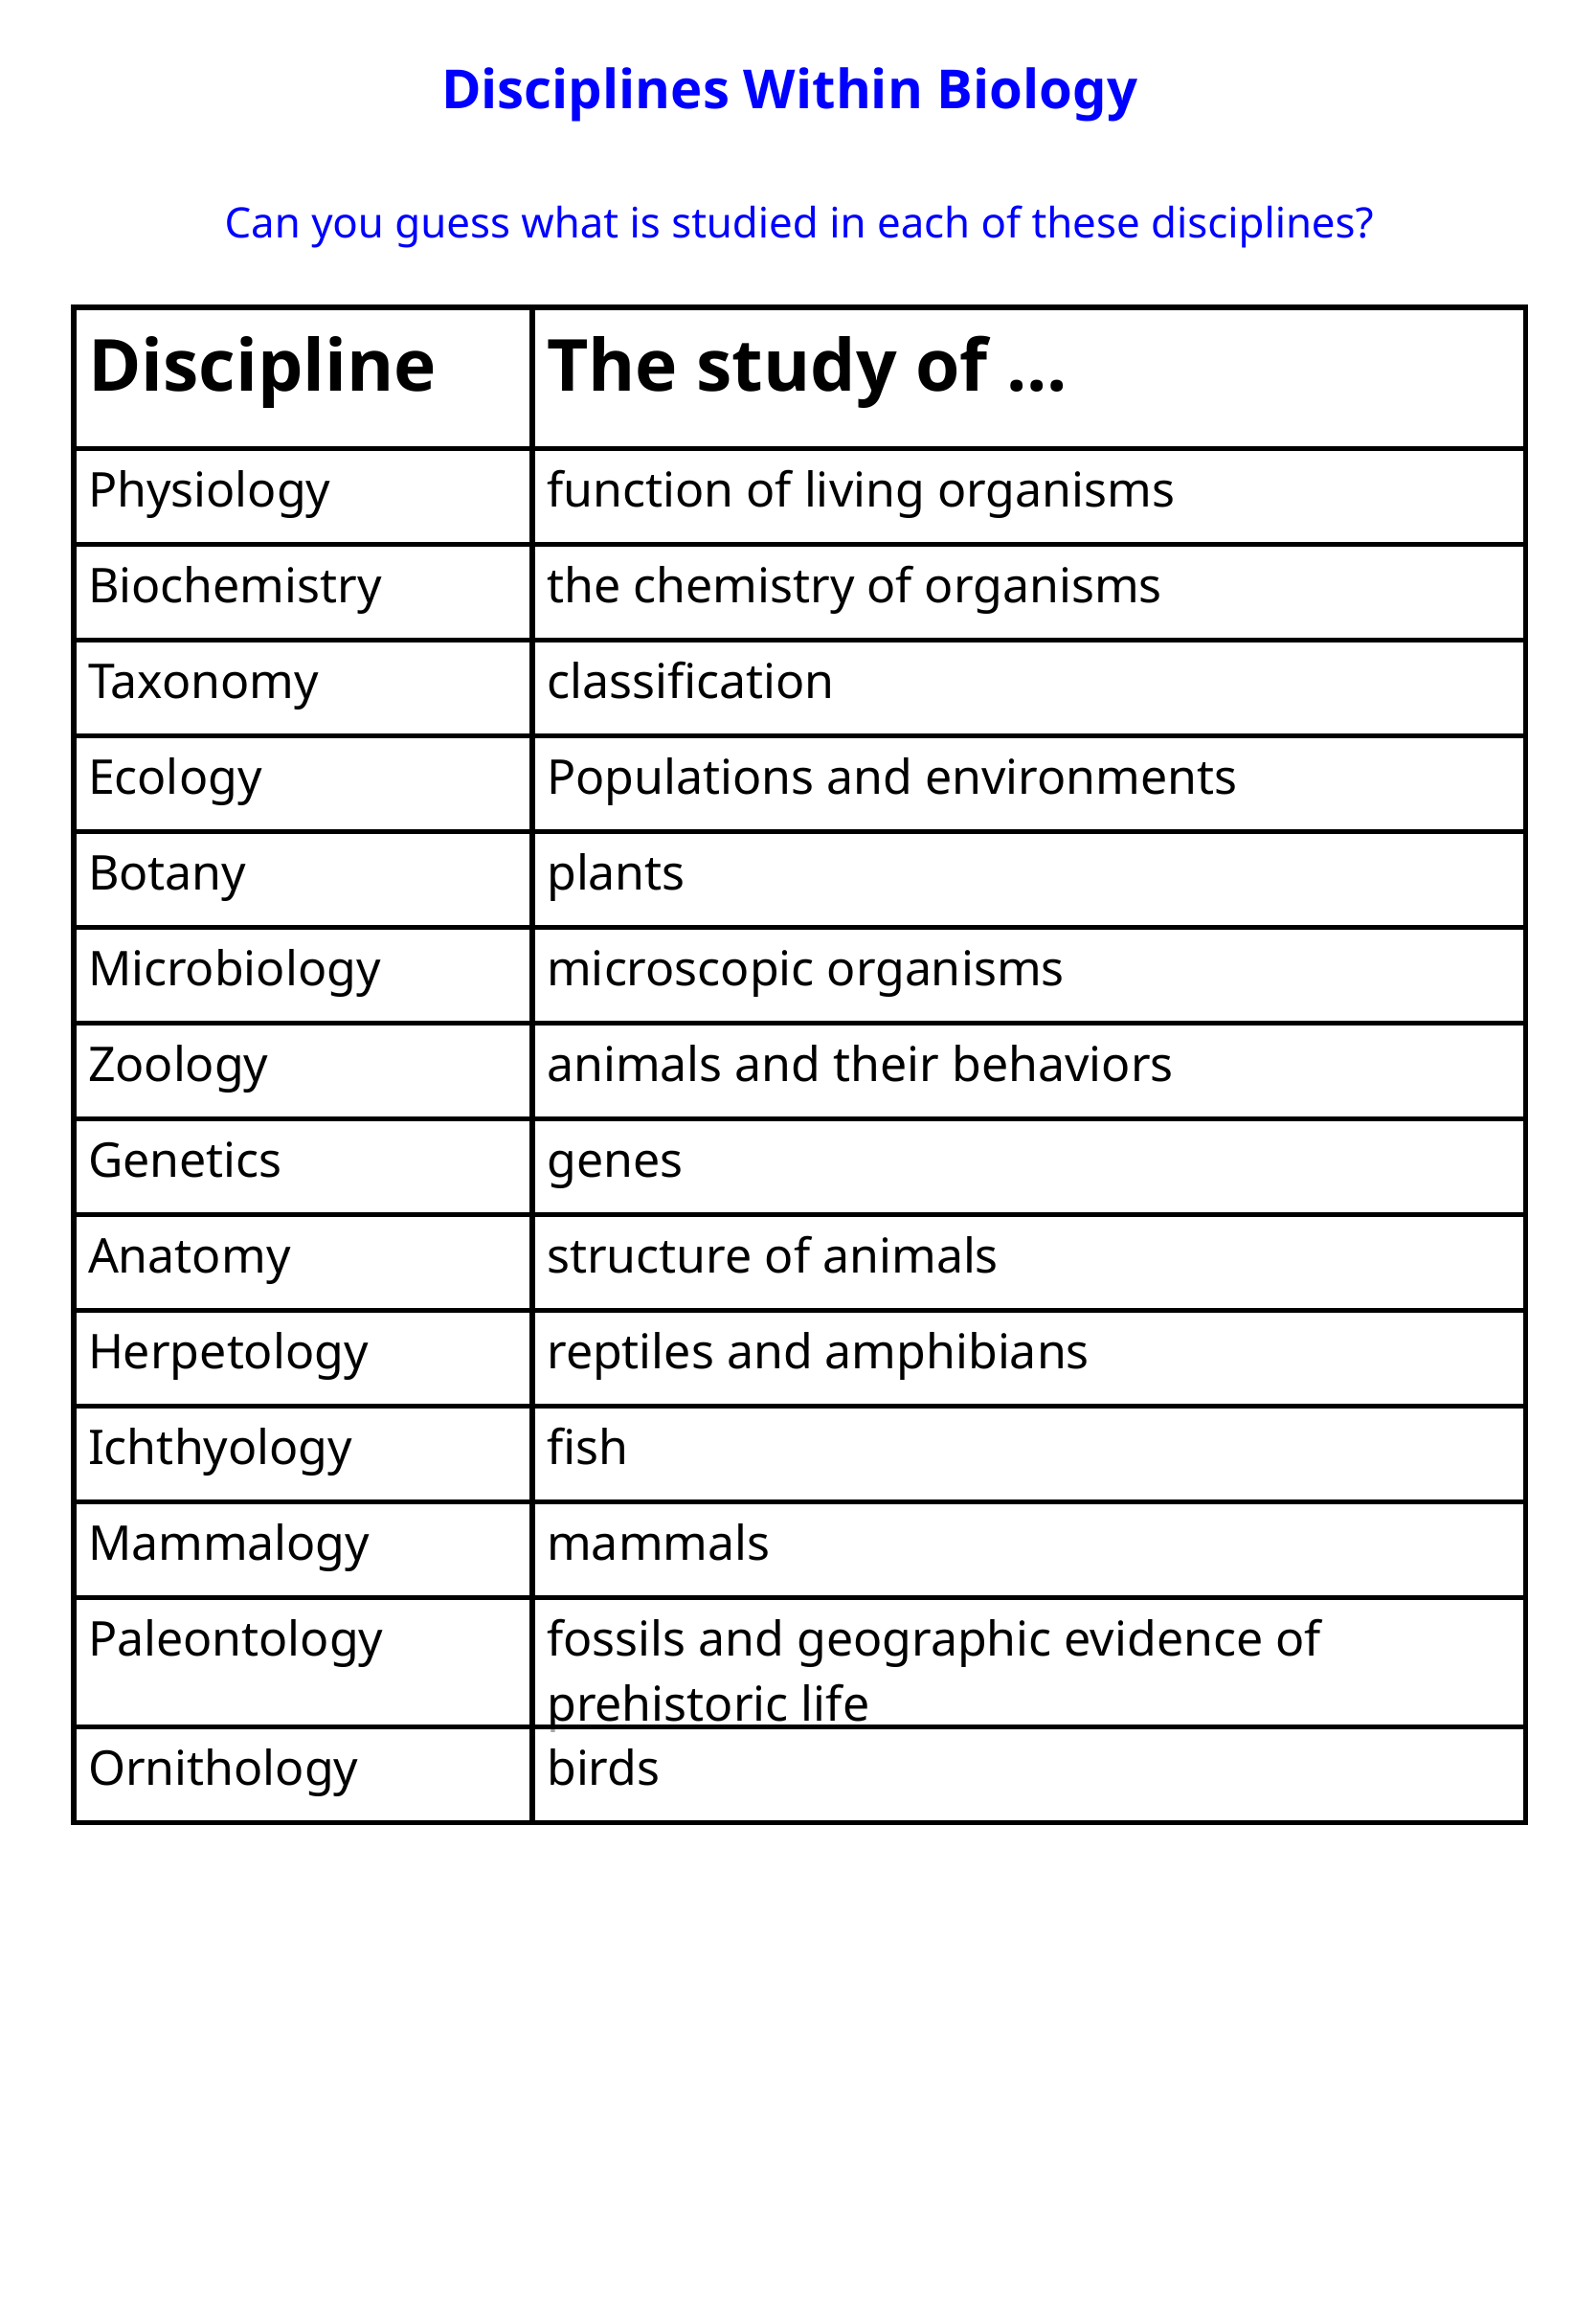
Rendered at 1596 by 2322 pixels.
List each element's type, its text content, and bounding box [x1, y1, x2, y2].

table_cell genes [535, 1121, 1523, 1212]
table_cell birds [535, 1729, 1523, 1820]
table_header The study of ... [535, 310, 1523, 446]
table_cell Herpetology [77, 1313, 529, 1404]
table_cell classification [535, 642, 1523, 733]
table_header Discipline [77, 310, 529, 446]
table_cell Taxonomy [77, 642, 529, 733]
table_cell the chemistry of organisms [535, 547, 1523, 638]
table_cell Ornithology [77, 1729, 529, 1820]
table_cell Anatomy [77, 1217, 529, 1308]
table_cell mammals [535, 1504, 1523, 1595]
table_cell structure of animals [535, 1217, 1523, 1308]
table_cell Paleontology [77, 1600, 529, 1725]
table_cell Populations and environments [535, 738, 1523, 829]
table_cell Genetics [77, 1121, 529, 1212]
table_cell Zoology [77, 1026, 529, 1116]
text_box Disciplines Within Biology [79, 48, 1500, 127]
table_cell Biochemistry [77, 547, 529, 638]
table_cell Microbiology [77, 930, 529, 1021]
table_cell fish [535, 1409, 1523, 1499]
table_cell Mammalogy [77, 1504, 529, 1595]
table_cell microscopic organisms [535, 930, 1523, 1021]
table_cell Botany [77, 834, 529, 925]
table_cell function of living organisms [535, 451, 1523, 542]
table_cell Physiology [77, 451, 529, 542]
text_box Can you guess what is studied in each of these disciplines? [10, 189, 1590, 255]
table_cell Ecology [77, 738, 529, 829]
table_cell fossils and geographic evidence of prehistoric life [535, 1600, 1523, 1725]
table_cell animals and their behaviors [535, 1026, 1523, 1116]
table_cell Ichthyology [77, 1409, 529, 1499]
table_cell reptiles and amphibians [535, 1313, 1523, 1404]
table_cell plants [535, 834, 1523, 925]
